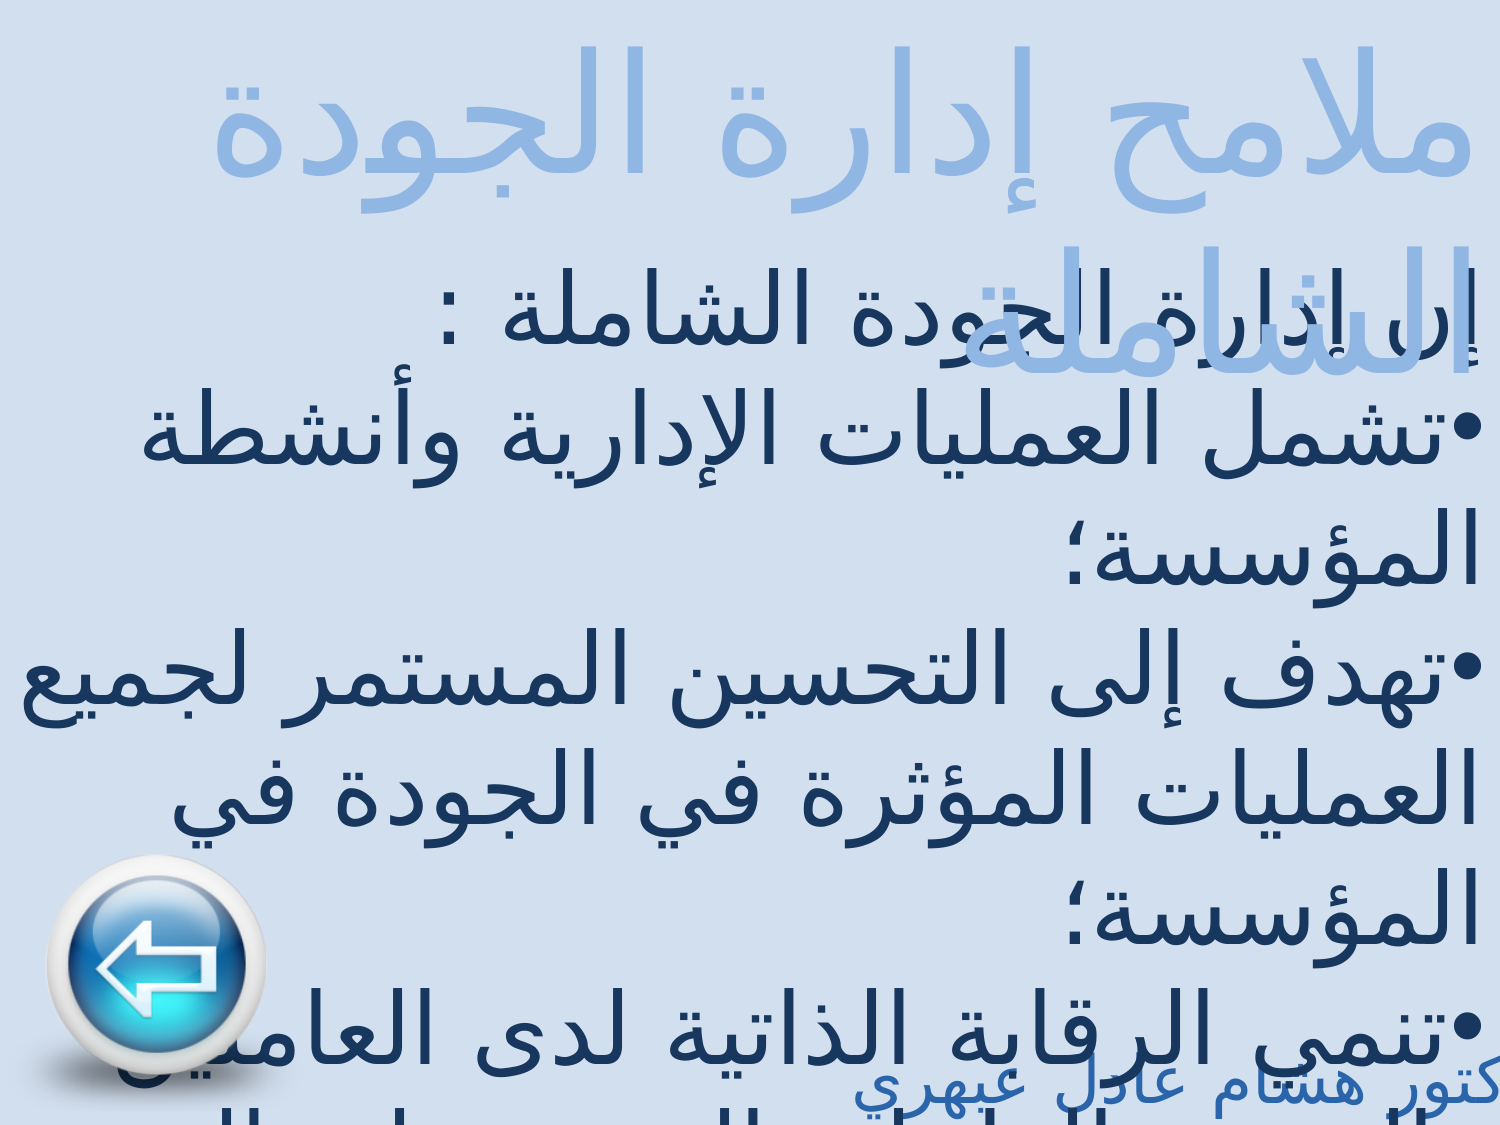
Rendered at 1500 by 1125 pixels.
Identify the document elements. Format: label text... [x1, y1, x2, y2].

picture [0, 812, 313, 1125]
text_box إن إدارة الجودة الشاملة : تشمل العمليات الإدارية وأنشطة المؤسسة؛ تهدف إلى التحسين المستمر لجميع العمليات المؤثرة في الجودة في المؤسسة؛ تنمي الرقابة الذاتية لدى العاملين والتحفيز الداخلي المبني على القيم بدلاً من الرقابة الخارجية؛ [0, 415, 1500, 1125]
text_box ملامح إدارة الجودة الشاملة [0, 0, 1500, 415]
